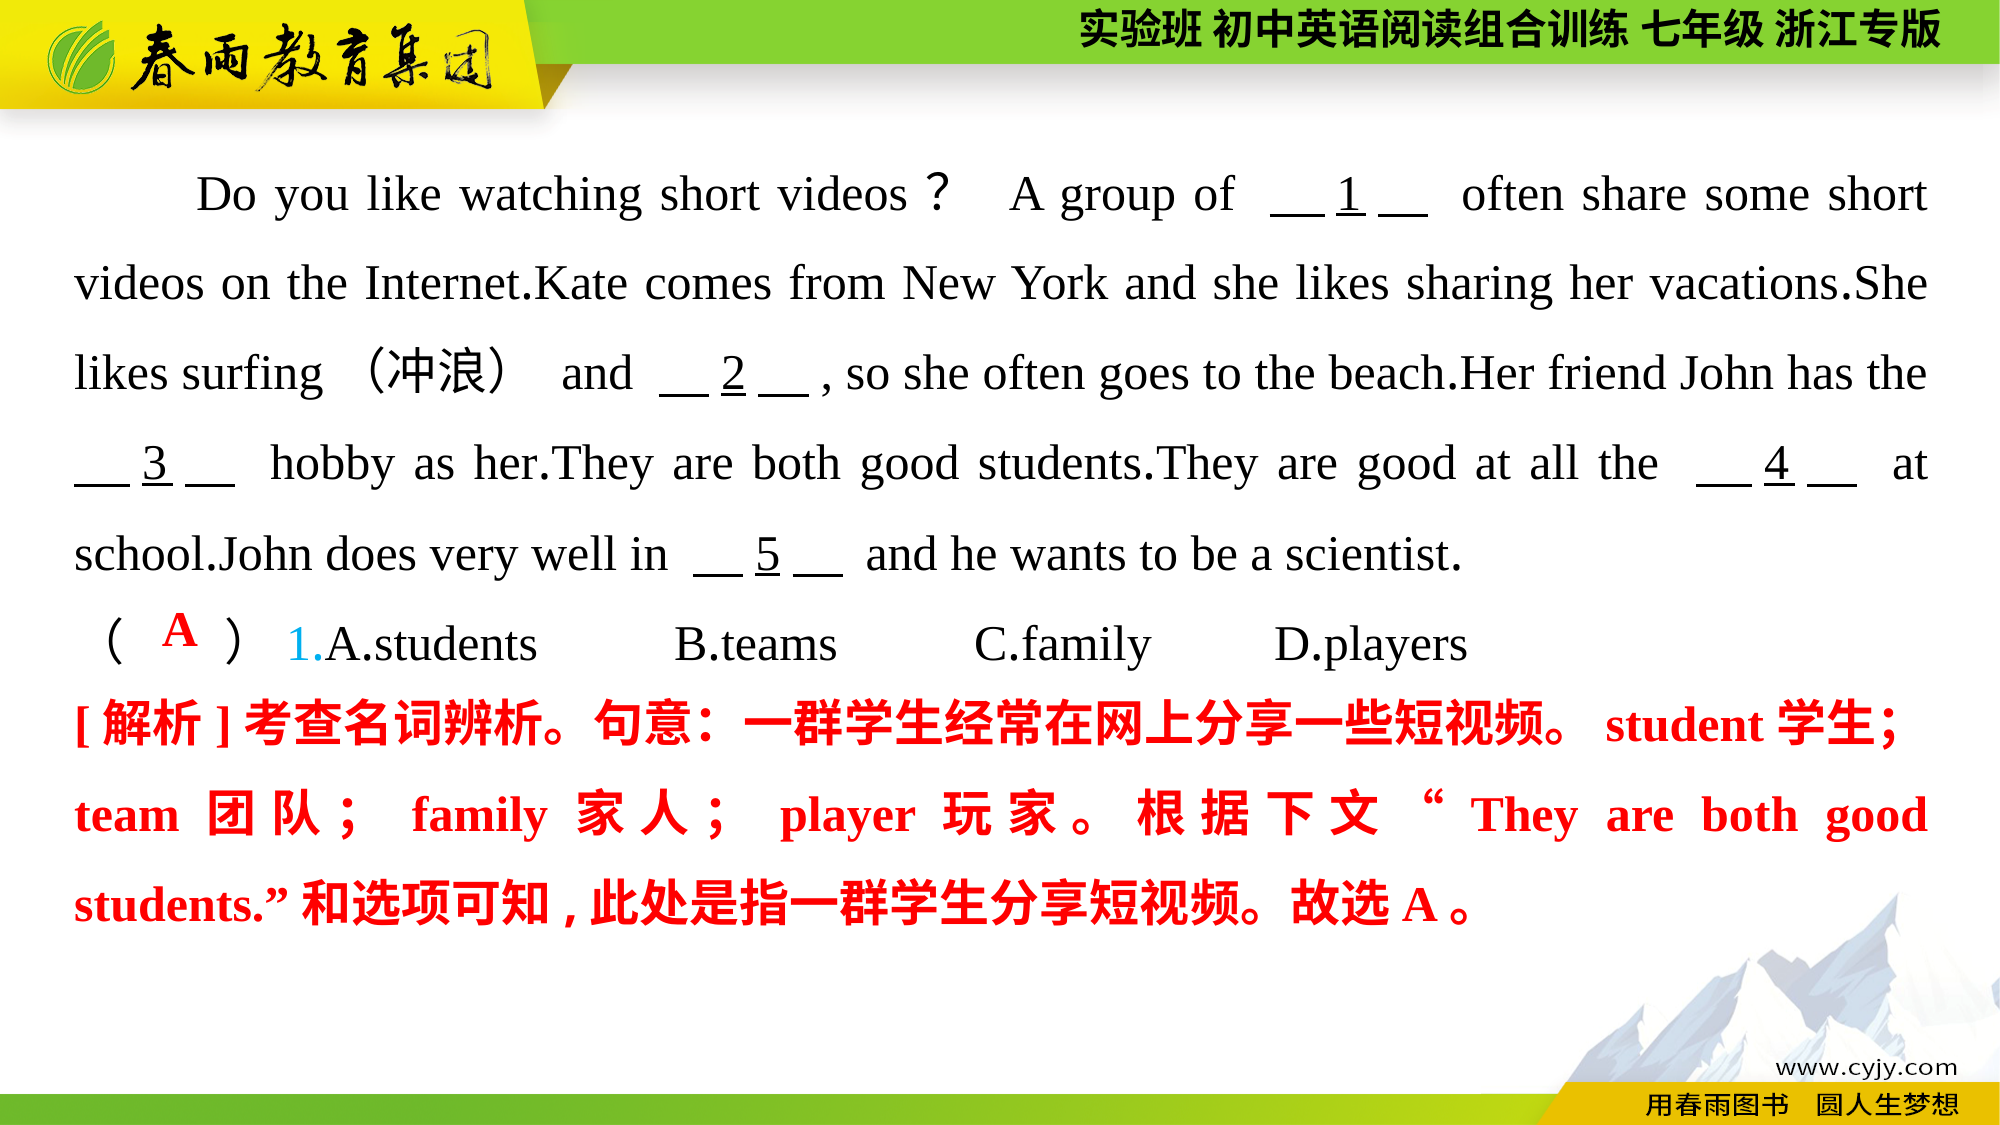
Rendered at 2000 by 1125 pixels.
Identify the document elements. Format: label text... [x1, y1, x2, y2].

list Do you like watching short videos？ A group of 1 often share some short videos on the Internet.Kate comes from New York and she likes sharing her vacations.She likes surfing（冲浪） and 2 , so she often goes to the beach.Her friend John has the 3 hobby as her.They are both good students.They are good at all the 4 at school.John does very well in 5 and he wants to be a scientist. （ ）1.A.students B.teams C.family D.players [59, 122, 1944, 654]
picture [0, 0, 2000, 1125]
text_box A [147, 588, 213, 654]
text_box [解析]考查名词辨析。句意：一群学生经常在网上分享一些短视频。student学生；team团队；family家人；player玩家。根据下文“They are both good students.”和选项可知,此处是指一群学生分享短视频。故选A。 [59, 654, 1944, 940]
